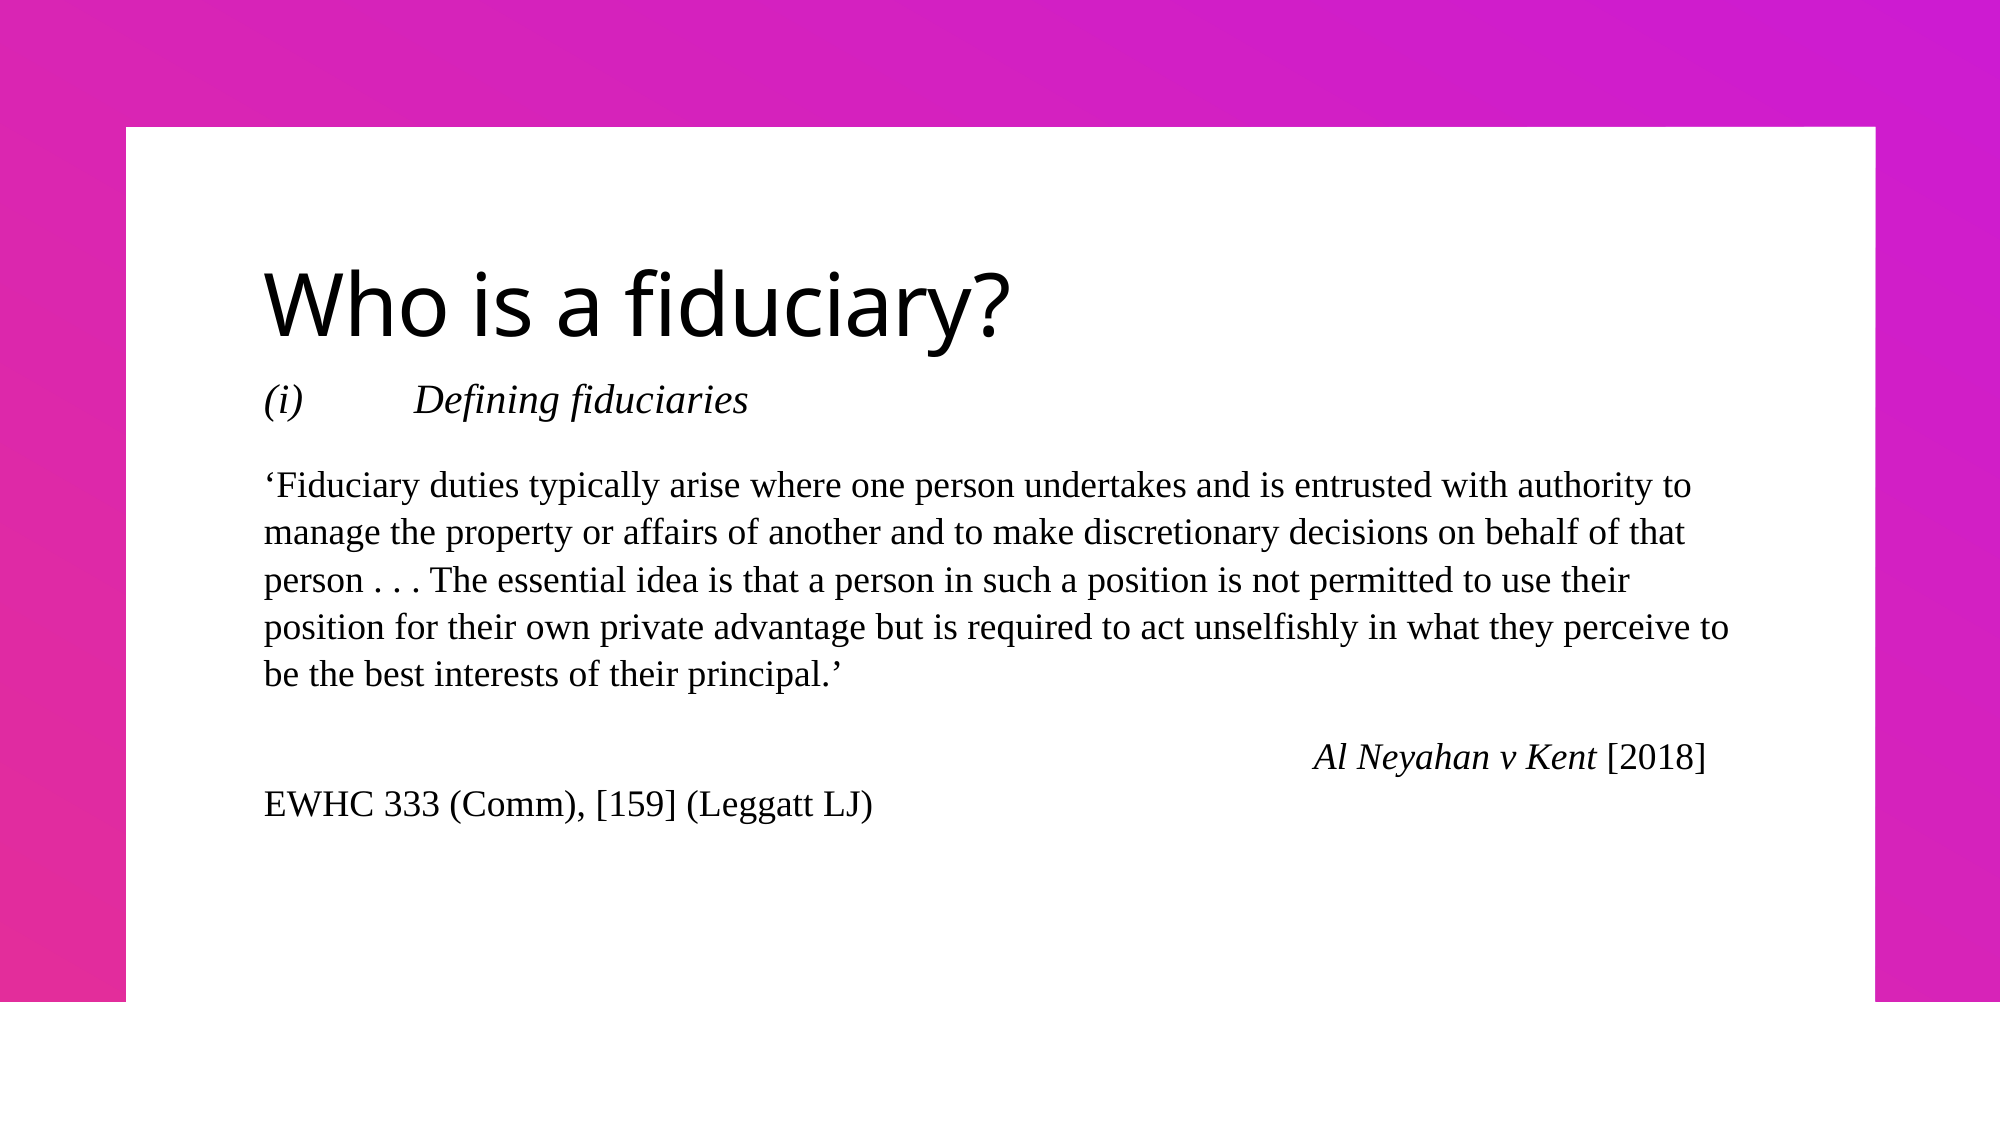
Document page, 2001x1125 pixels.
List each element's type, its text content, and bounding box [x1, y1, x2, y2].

title Who is a fiduciary? [248, 248, 1749, 362]
list (i) Defining fiduciaries ‘Fiduciary duties typically arise where one person undertakes and is entrusted with authority to manage the property or affairs of another and to make discretionary decisions on behalf of that person . . . The essential idea is that a person in such a position is not permitted to use their position for their own private advantage but is required to act unselfishly in what they perceive to be the best interests of their principal.’ Al Neyahan v Kent [2018] EWHC 333 (Comm), [159] (Leggatt LJ) [248, 362, 1749, 1001]
